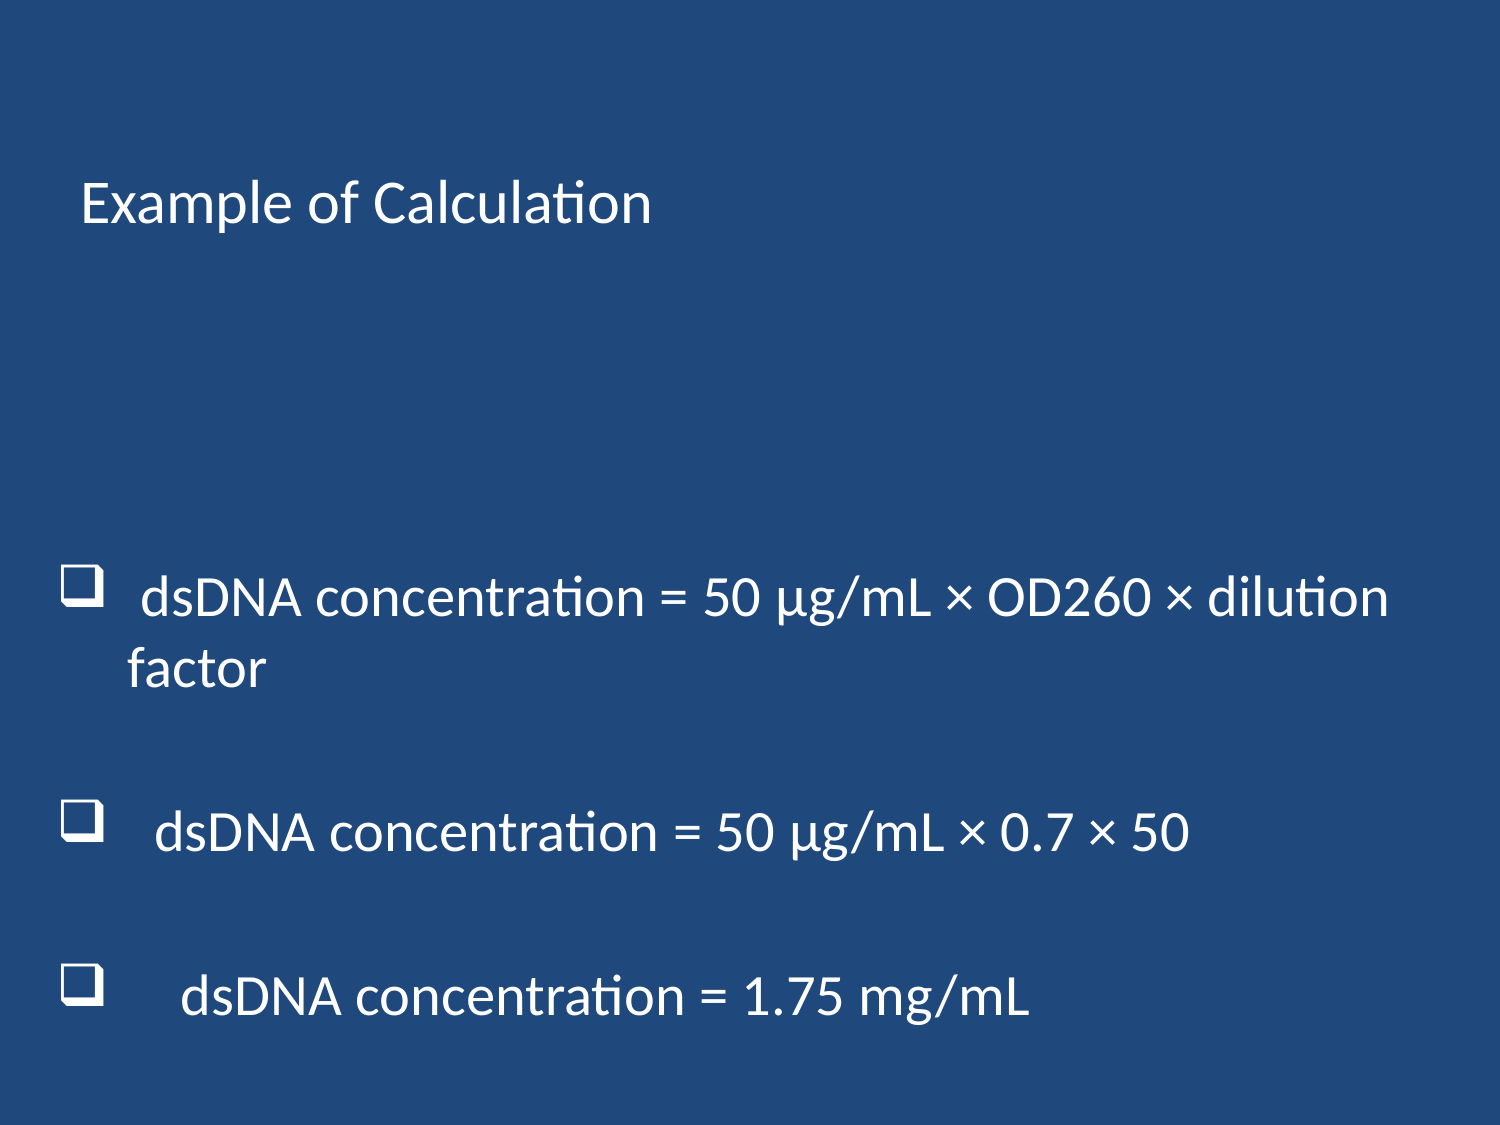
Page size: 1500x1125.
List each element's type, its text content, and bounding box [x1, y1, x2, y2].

title Example of Calculation [64, 78, 1340, 320]
subtitle dsDNA concentration = 50 μg/mL × OD260 × dilution factor dsDNA concentration = 50 μg/mL × 0.7 × 50 dsDNA concentration = 1.75 mg/mL [41, 550, 1500, 1039]
